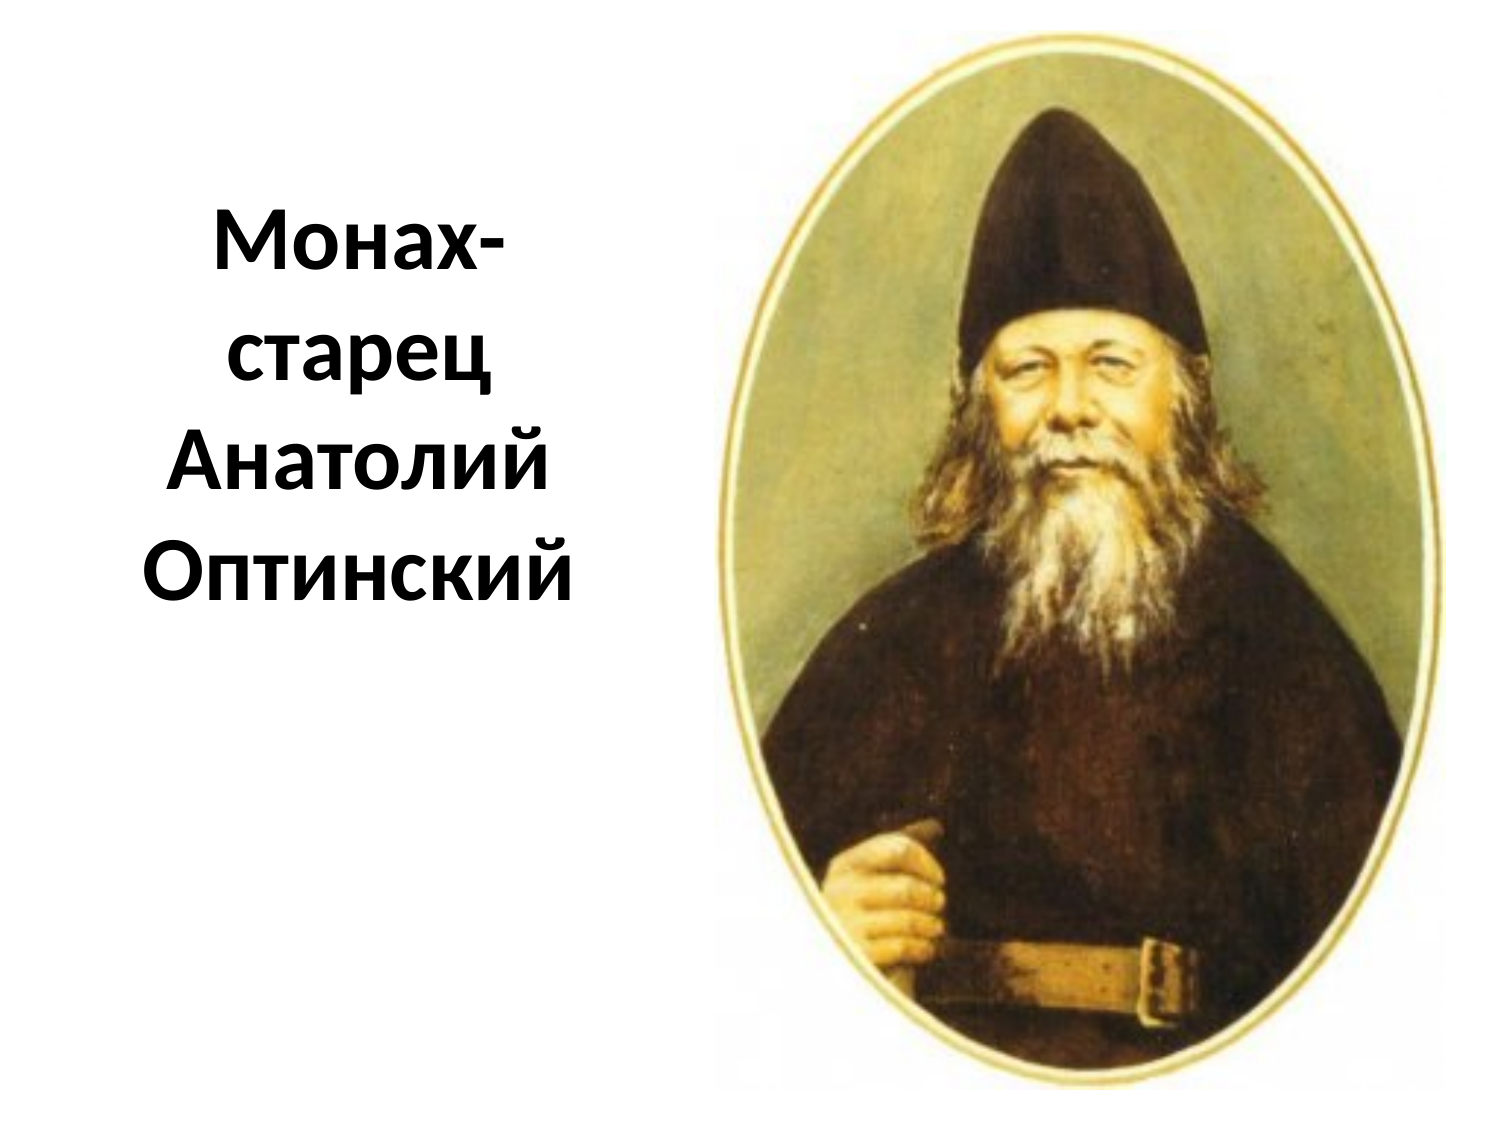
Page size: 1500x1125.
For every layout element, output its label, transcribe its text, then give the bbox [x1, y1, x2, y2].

picture [714, 30, 1446, 1090]
title Монах-старец Анатолий Оптинский [75, 45, 644, 752]
